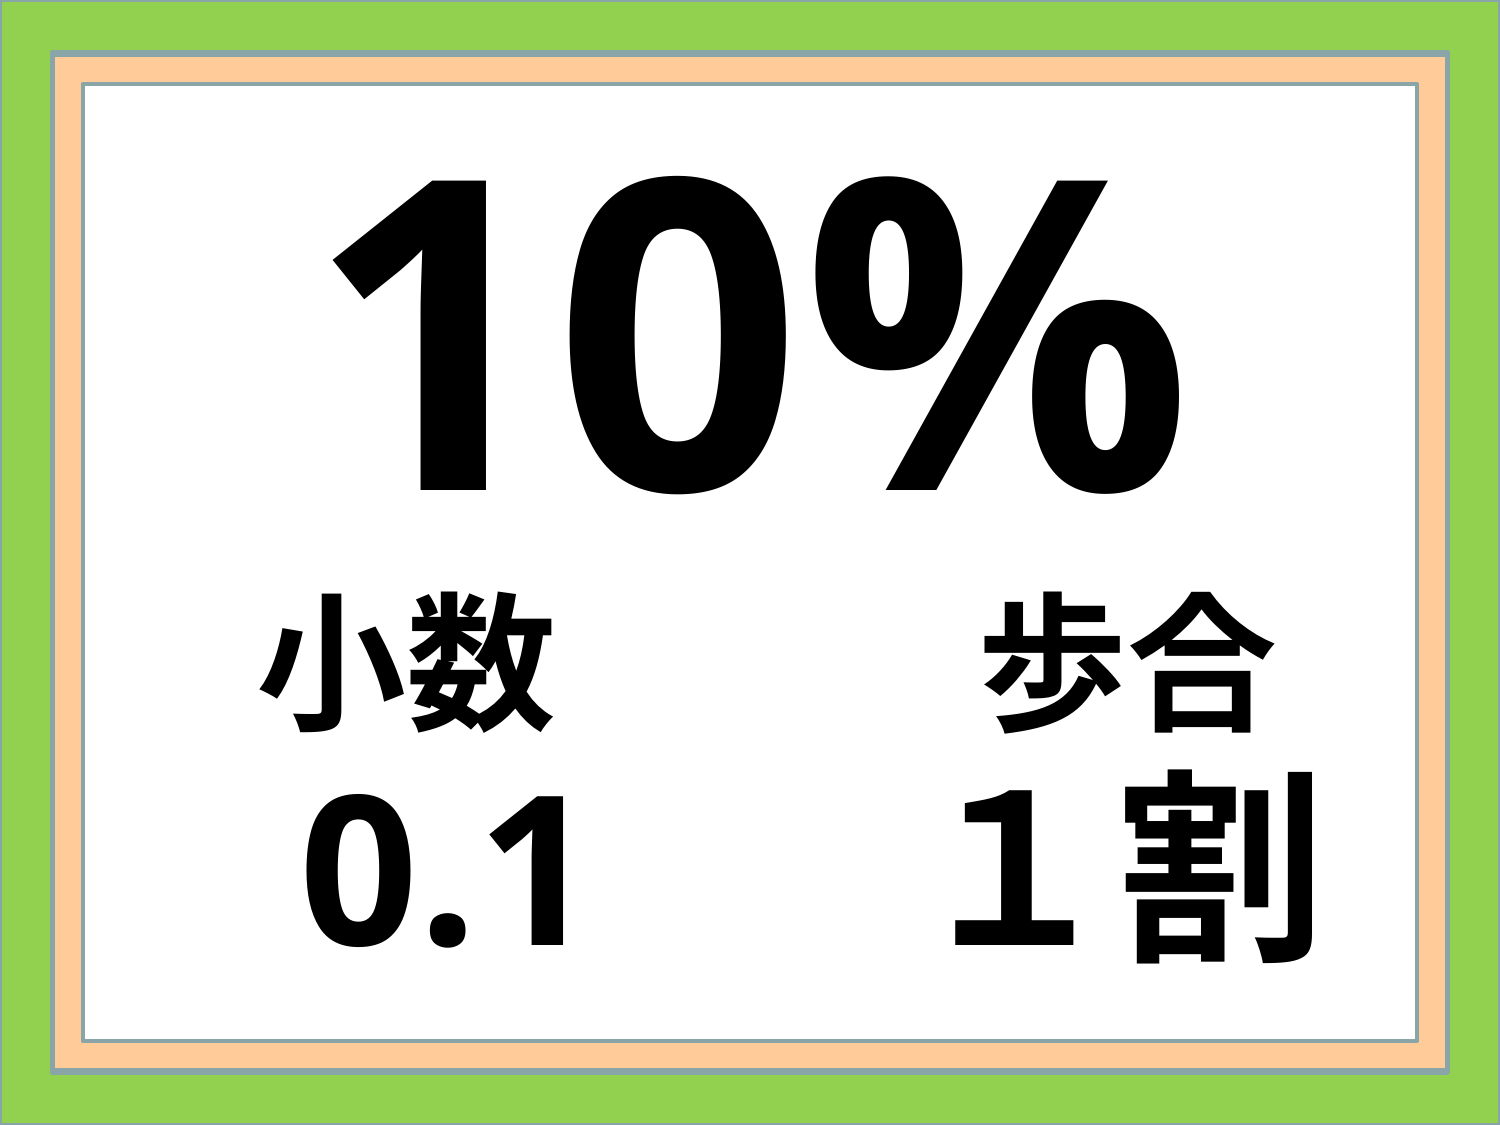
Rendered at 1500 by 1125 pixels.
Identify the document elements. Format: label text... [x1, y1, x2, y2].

text_box 0.1 [146, 716, 750, 994]
text_box 10% [177, 89, 1323, 546]
text_box １割 [816, 716, 1420, 994]
text_box 歩合 [962, 573, 1500, 757]
text_box 小数 [146, 573, 667, 757]
